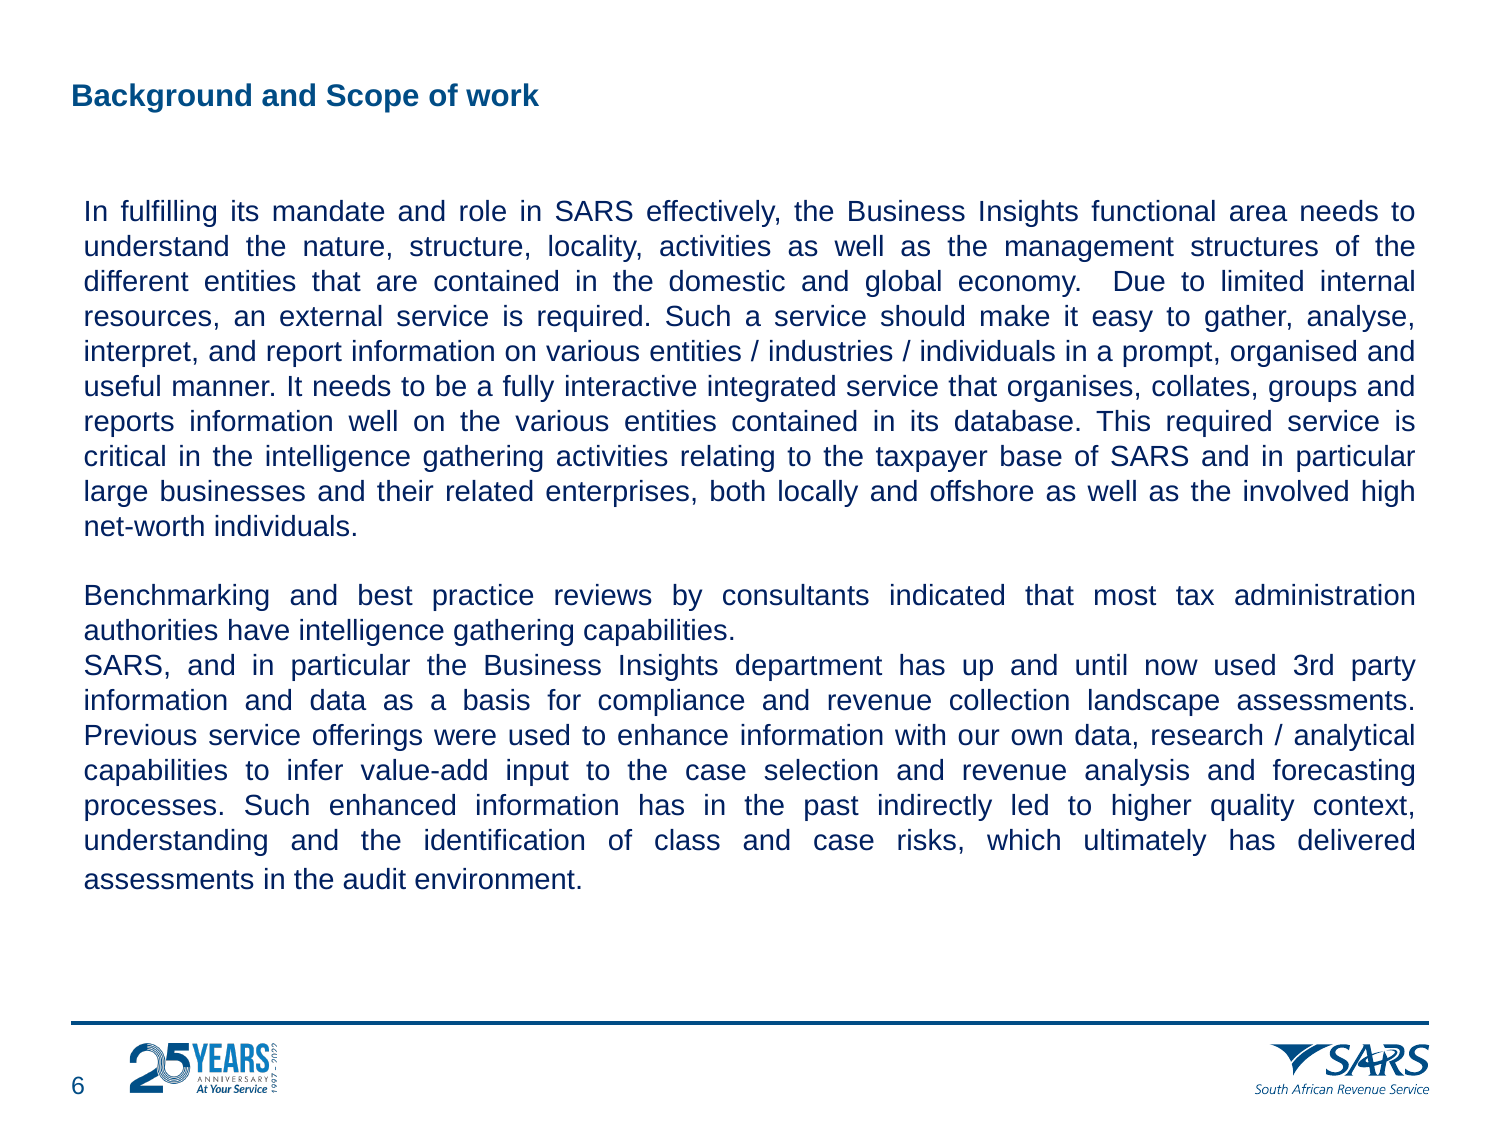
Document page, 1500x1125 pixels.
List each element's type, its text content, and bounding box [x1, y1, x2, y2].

slide_number 5 [56, 1054, 394, 1115]
text_box In fulfilling its mandate and role in SARS effectively, the Business Insights functional area needs to understand the nature, structure, locality, activities as well as the management structures of the different entities that are contained in the domestic and global economy. Due to limited internal resources, an external service is required. Such a service should make it easy to gather, analyse, interpret, and report information on various entities / industries / individuals in a prompt, organised and useful manner. It needs to be a fully interactive integrated service that organises, collates, groups and reports information well on the various entities contained in its database. This required service is critical in the intelligence gathering activities relating to the taxpayer base of SARS and in particular large businesses and their related enterprises, both locally and offshore as well as the involved high net-worth individuals. Benchmarking and best practice reviews by consultants indicated that most tax administration authorities have intelligence gathering capabilities. SARS, and in particular the Business Insights department has up and until now used 3rd party information and data as a basis for compliance and revenue collection landscape assessments. Previous service offerings were used to enhance information with our own data, research / analytical capabilities to infer value-add input to the case selection and revenue analysis and forecasting processes. Such enhanced information has in the past indirectly led to higher quality context, understanding and the identification of class and case risks, which ultimately has delivered assessments in the audit environment. [68, 184, 1433, 904]
title Background and Scope of work [56, 72, 1350, 160]
